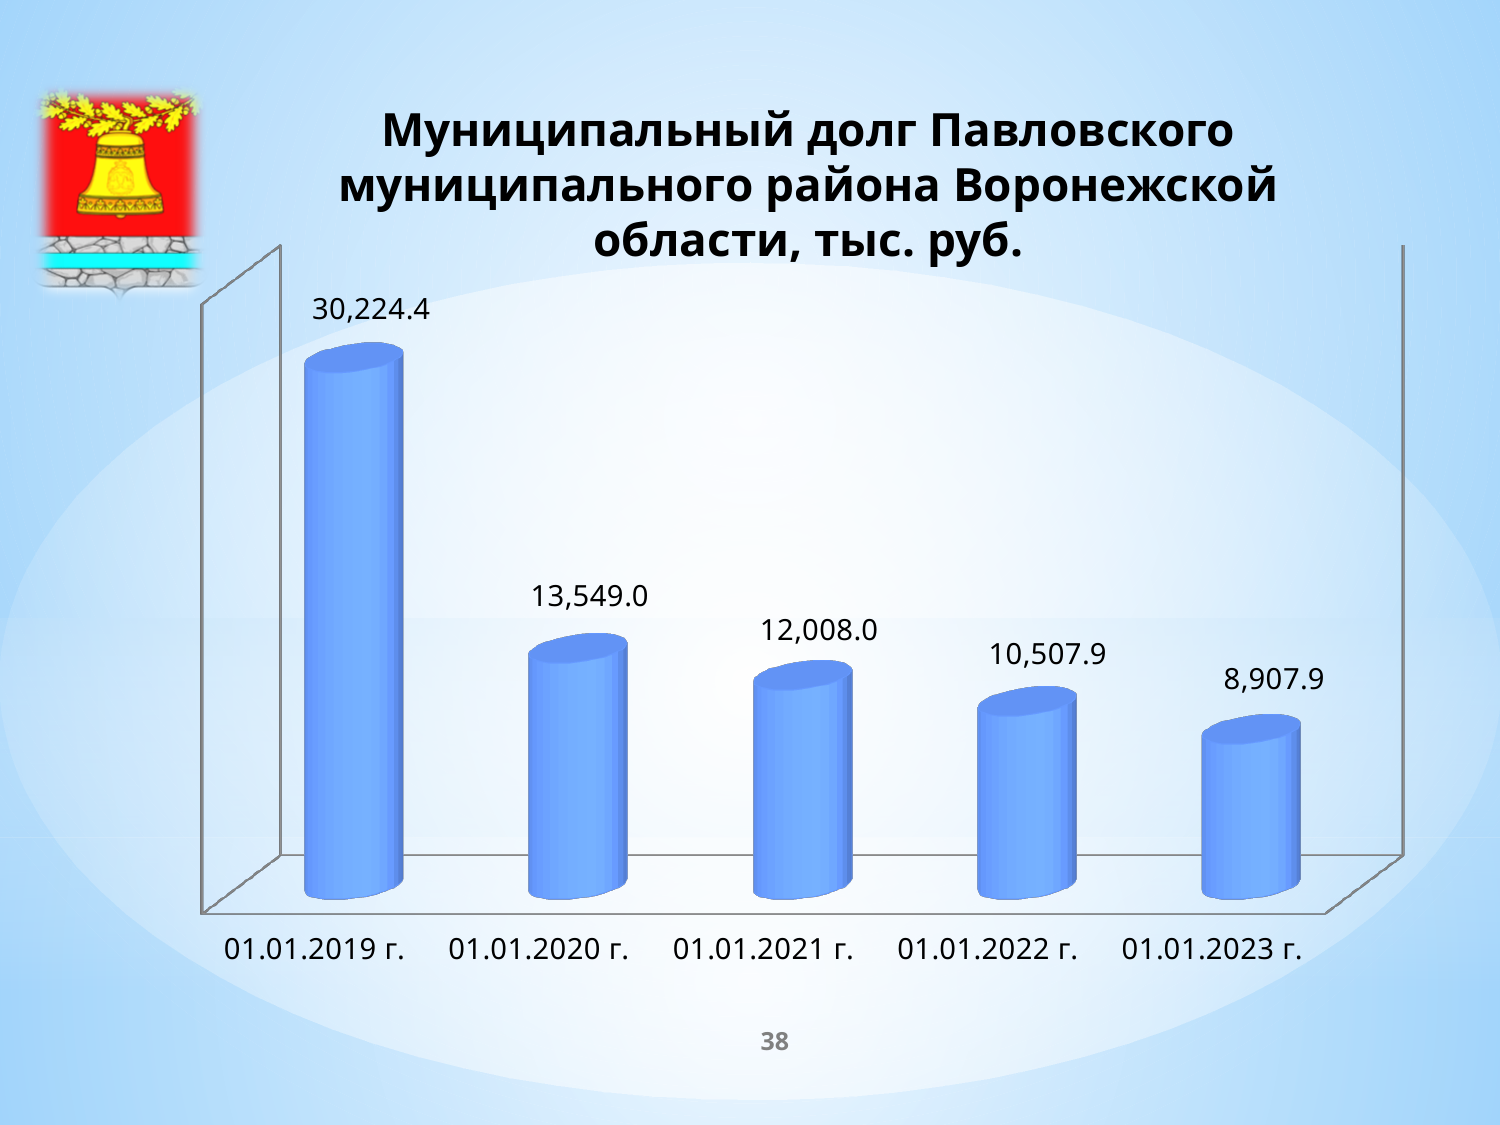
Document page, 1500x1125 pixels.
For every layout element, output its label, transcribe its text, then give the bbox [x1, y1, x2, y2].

slide_number 38 [624, 1012, 925, 1073]
chart [175, 228, 1430, 985]
picture [29, 81, 210, 307]
text_box Муниципальный долг Павловского муниципального района Воронежской области, тыс. руб. [281, 93, 1336, 226]
